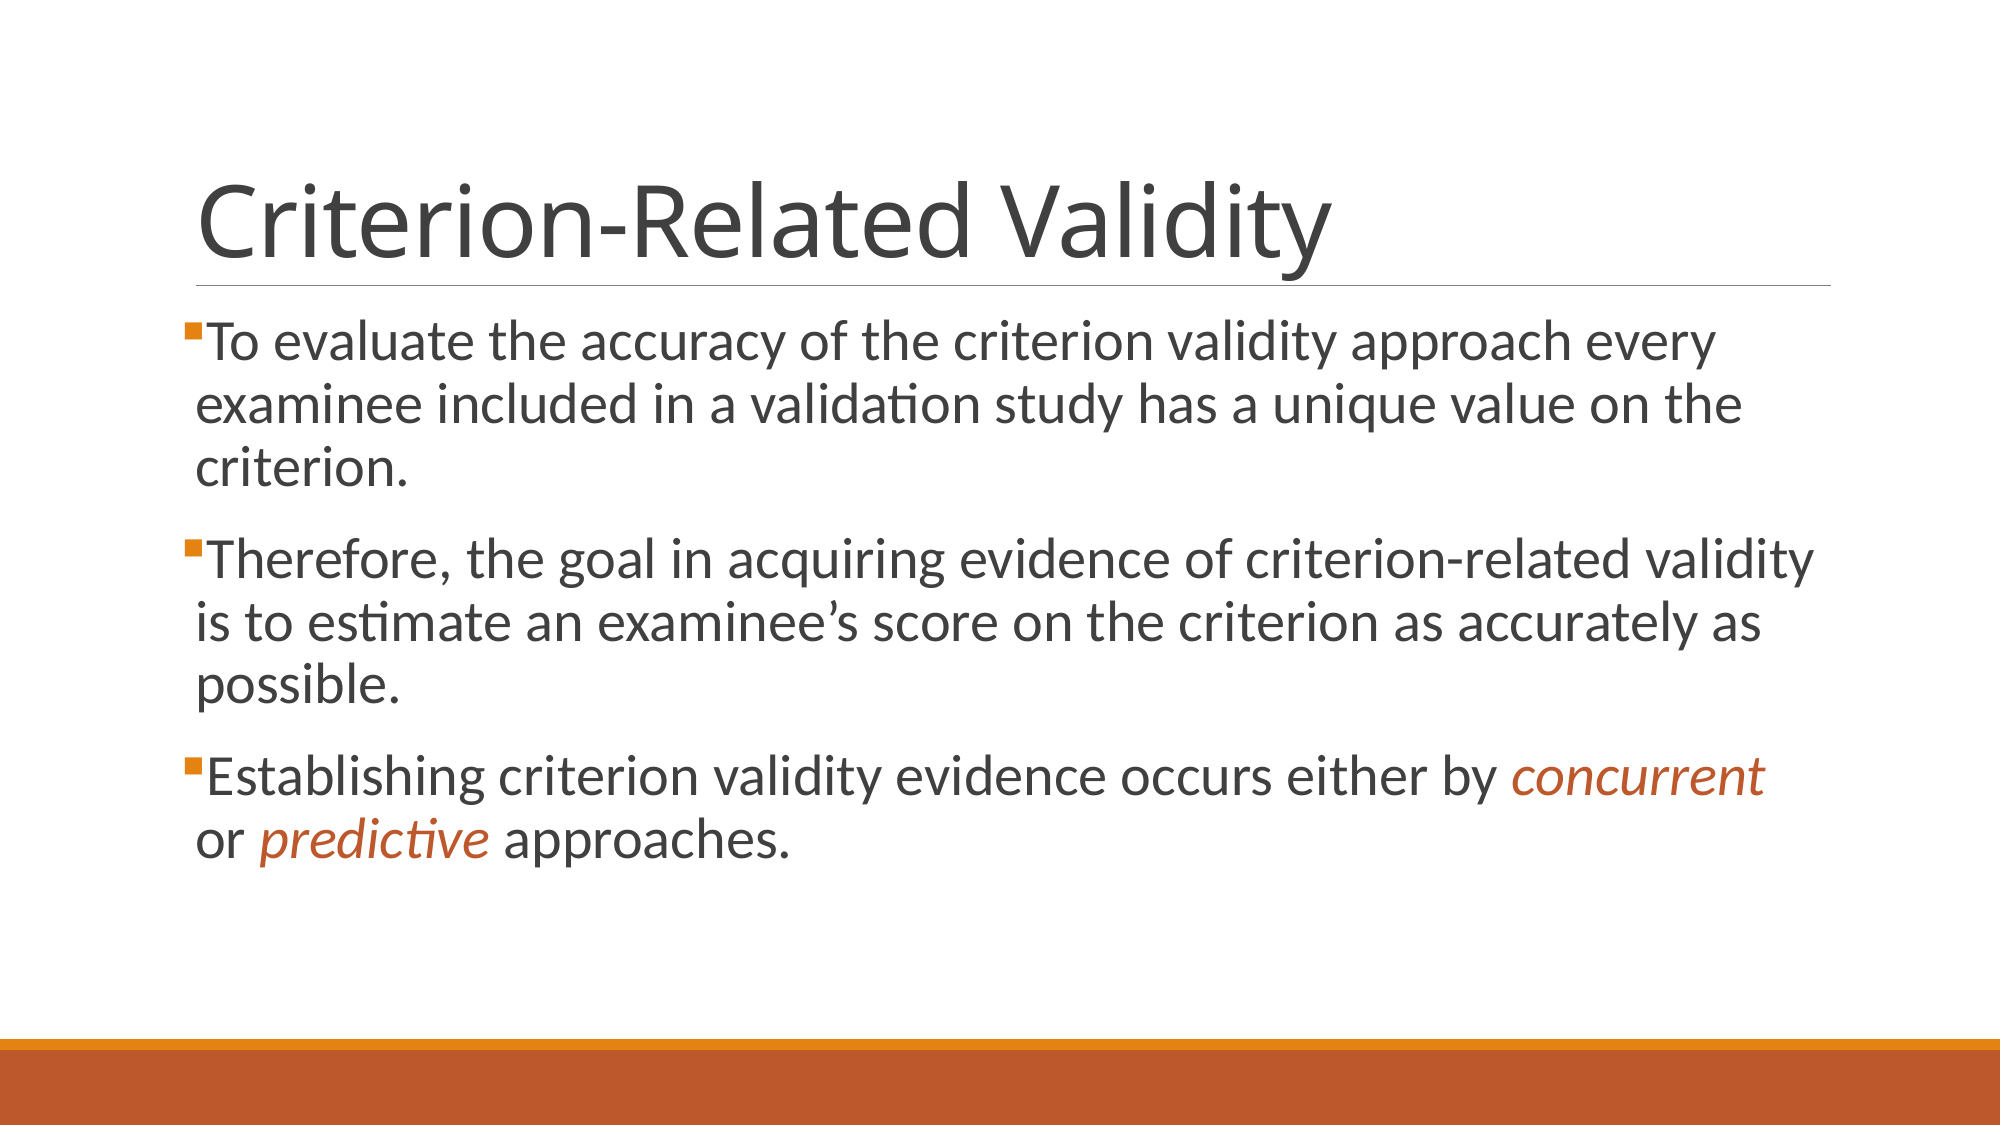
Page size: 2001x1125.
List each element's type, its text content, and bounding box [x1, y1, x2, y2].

title Criterion-Related Validity [180, 47, 1830, 285]
list To evaluate the accuracy of the criterion validity approach every examinee included in a validation study has a unique value on the criterion. Therefore, the goal in acquiring evidence of criterion-related validity is to estimate an examinee’s score on the criterion as accurately as possible. Establishing criterion validity evidence occurs either by concurrent or predictive approaches. [180, 302, 1830, 963]
